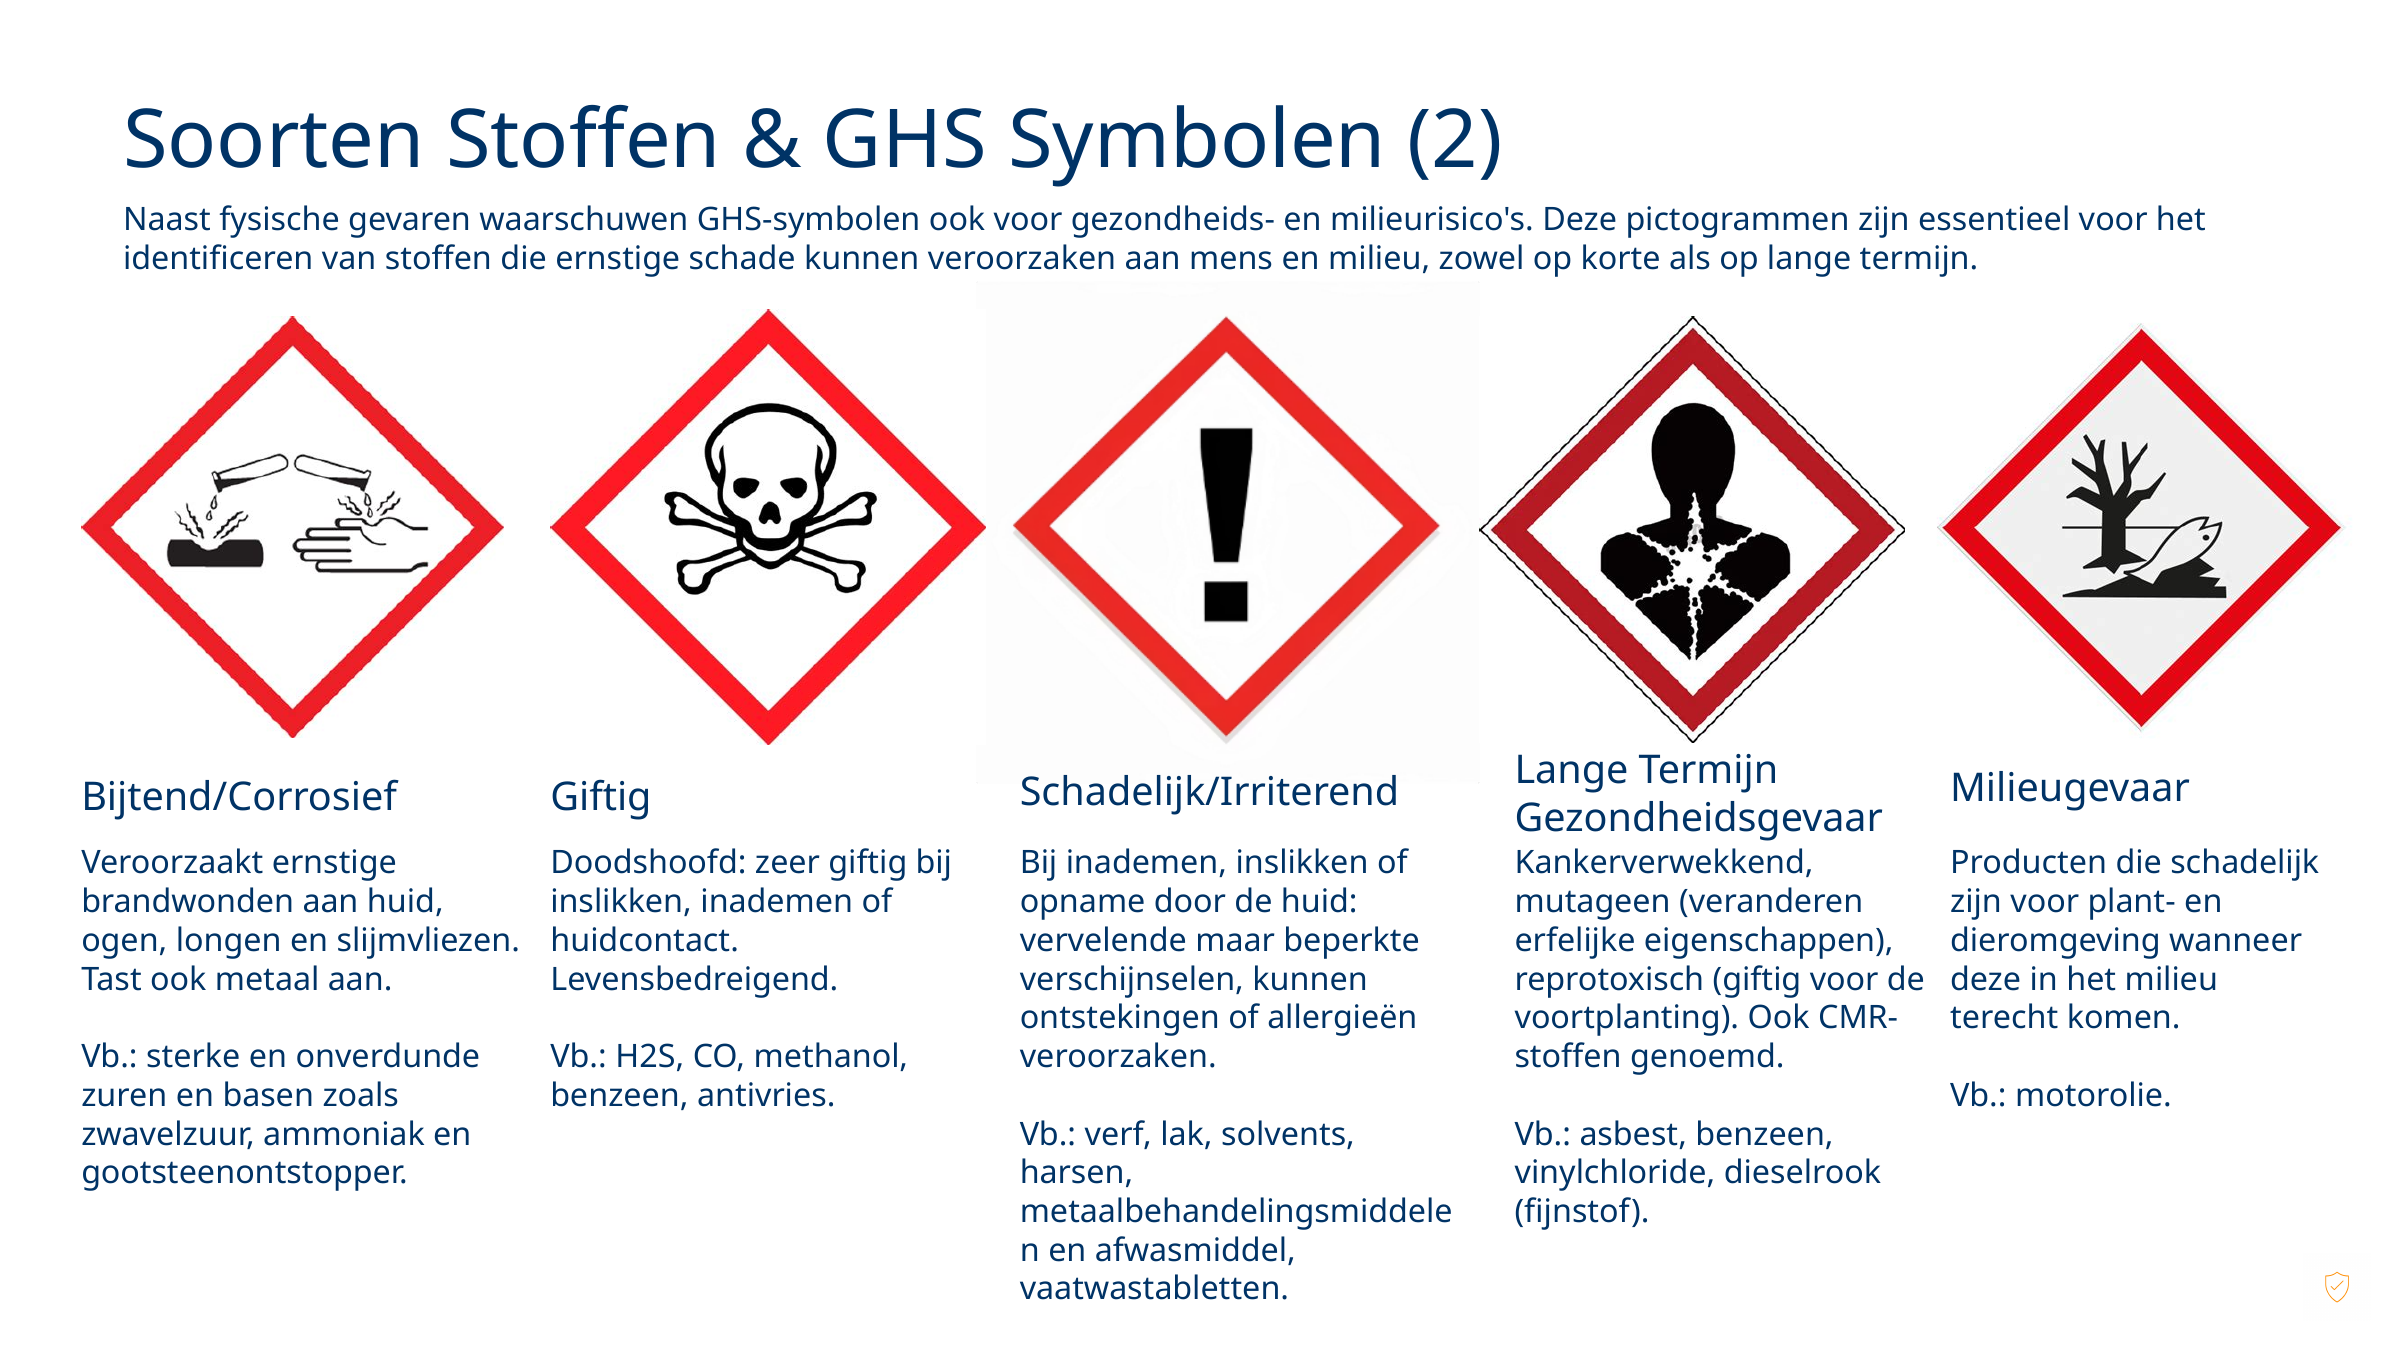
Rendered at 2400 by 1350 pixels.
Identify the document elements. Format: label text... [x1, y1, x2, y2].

text_box Milieugevaar [1950, 774, 2228, 810]
text_box Kankerverwekkend, mutageen (veranderen erfelijke eigenschappen), reprotoxisch (giftig voor de voortplanting). Ook CMR-stoffen genoemd. Vb.: asbest, benzeen, vinylchloride, dieselrook (fijnstof). [1514, 841, 1930, 1185]
text_box Veroorzaakt ernstige brandwonden aan huid, ogen, longen en slijmvliezen. Tast ook metaal aan. Vb.: sterke en onverdunde zuren en basen zoals zwavelzuur, ammoniak en gootsteenontstopper. [81, 841, 528, 1141]
text_box Bijtend/Corrosief [81, 783, 359, 819]
text_box Bij inademen, inslikken of opname door de huid: vervelende maar beperkte verschijnselen, kunnen ontstekingen of allergieën veroorzaken. Vb.: verf, lak, solvents, harsen, metaalbehandelingsmiddelen en afwasmiddel, vaatwastabletten. [1019, 841, 1467, 1260]
text_box Doodshoofd: zeer giftig bij inslikken, inademen of huidcontact. Levensbedreigend. Vb.: H2S, CO, methanol, benzeen, antivries. [550, 841, 997, 1115]
text_box Schadelijk/Irriterend [1019, 784, 1301, 814]
text_box Naast fysische gevaren waarschuwen GHS-symbolen ook voor gezondheids- en milieurisico's. Deze pictogrammen zijn essentieel voor het identificeren van stoffen die ernstige schade kunnen veroorzaken aan mens en milieu, zowel op korte als op lange termijn. [123, 198, 2247, 304]
text_box Soorten Stoffen & GHS Symbolen (2) [123, 115, 1324, 185]
picture [550, 281, 2377, 784]
picture [81, 316, 504, 738]
text_box Lange Termijn Gezondheidsgevaar [1514, 744, 1938, 814]
text_box Giftig [550, 783, 828, 819]
picture [2303, 1253, 2371, 1321]
text_box Producten die schadelijk zijn voor plant- en dieromgeving wanneer deze in het milieu terecht komen. Vb.: motorolie. [1950, 841, 2332, 1107]
